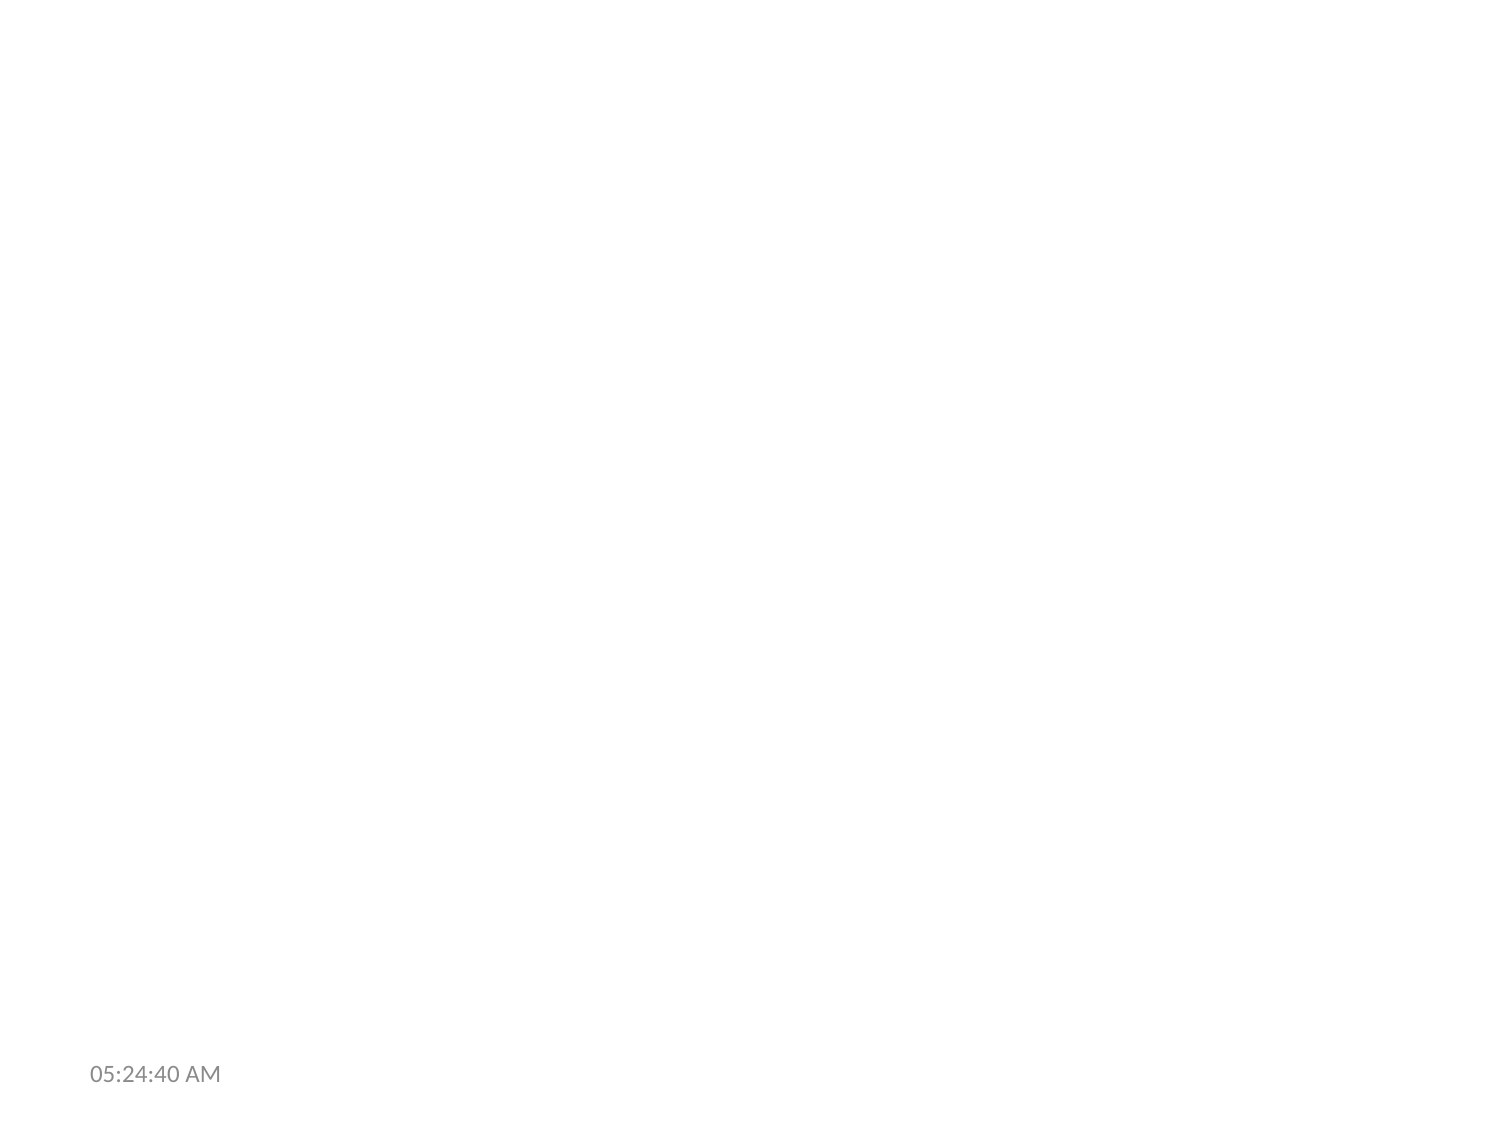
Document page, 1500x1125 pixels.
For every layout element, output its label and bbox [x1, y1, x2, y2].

slide_number [75, 1042, 425, 1103]
